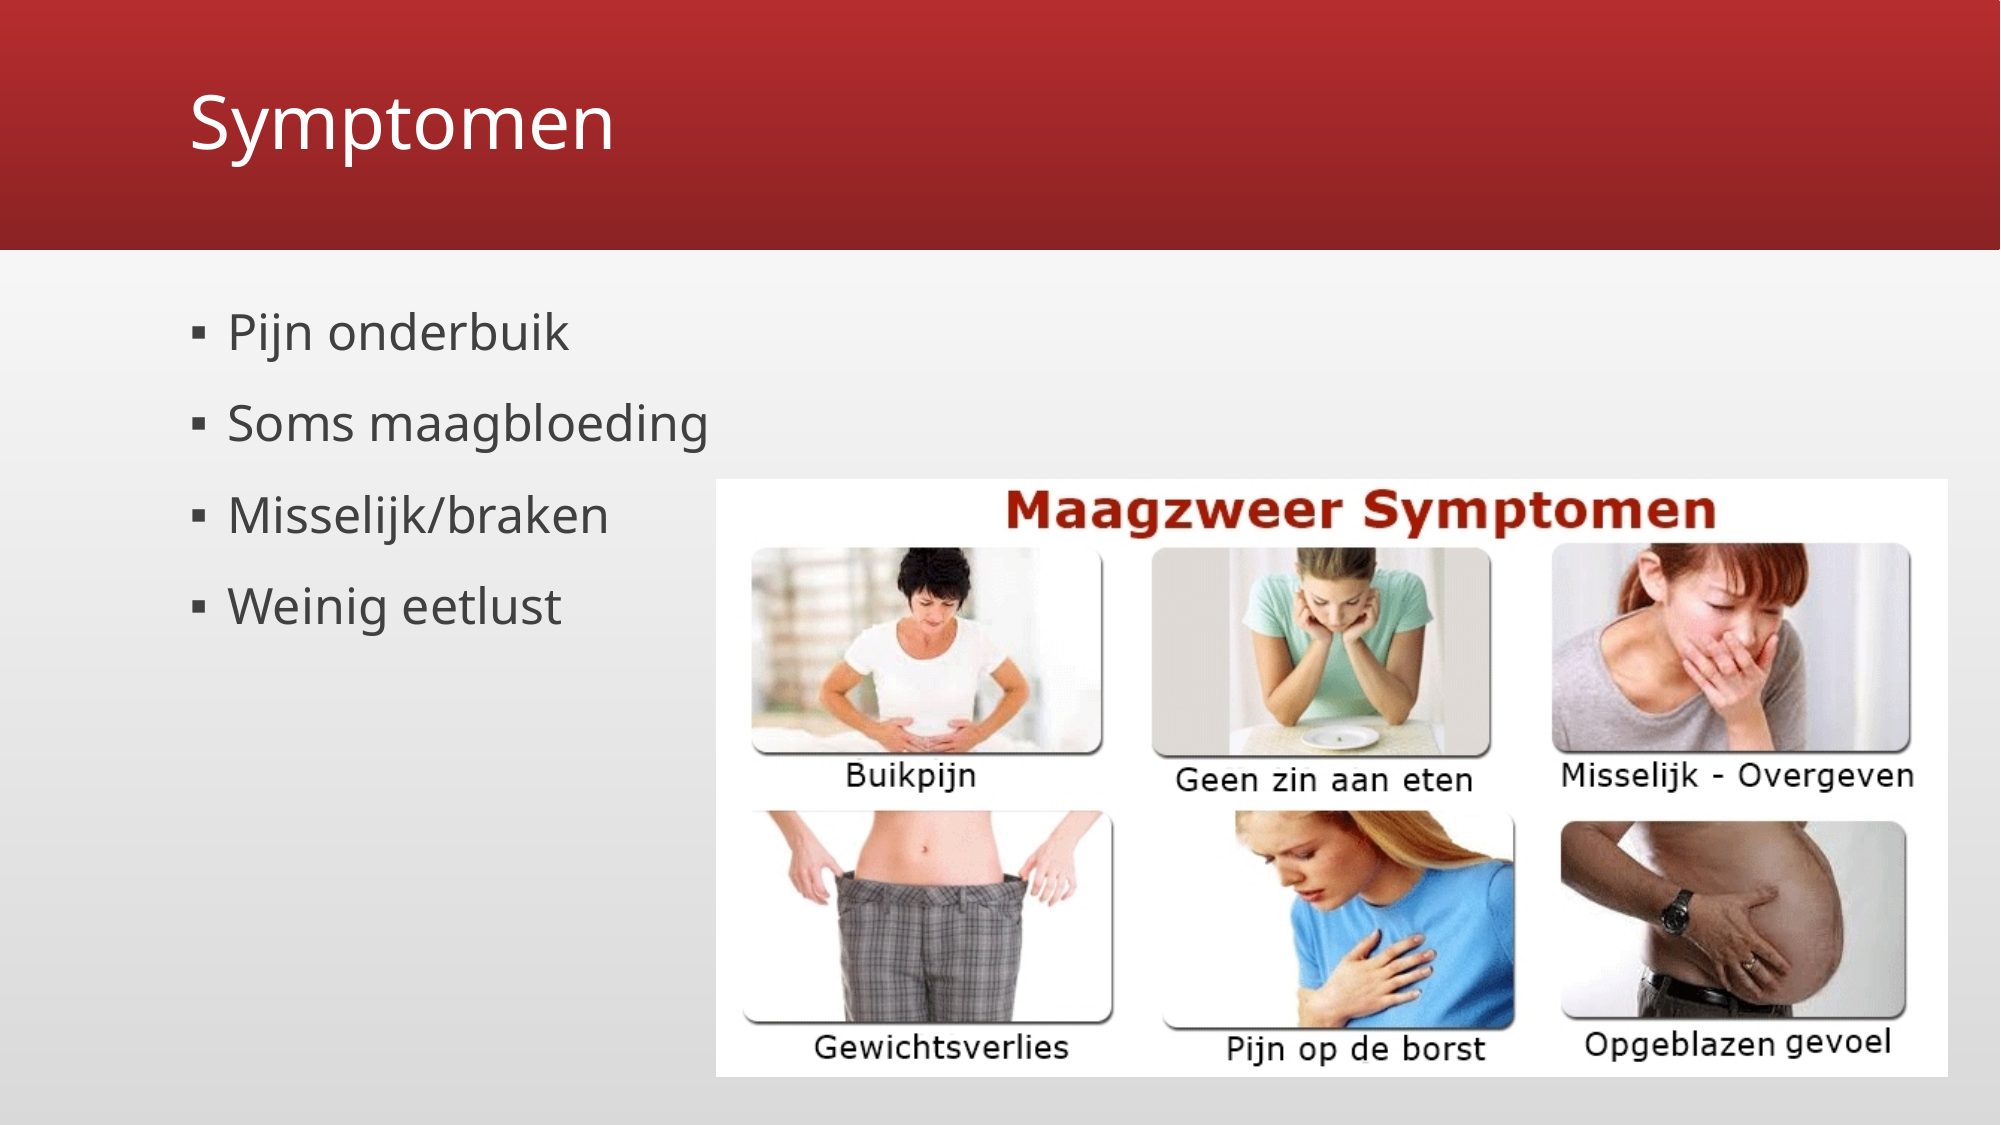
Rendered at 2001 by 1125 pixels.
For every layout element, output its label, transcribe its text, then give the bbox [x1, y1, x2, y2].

title Symptomen [174, 16, 1825, 234]
list Pijn onderbuik Soms maagbloeding Misselijk/braken Weinig eetlust [174, 299, 963, 1050]
picture [716, 479, 1948, 1077]
